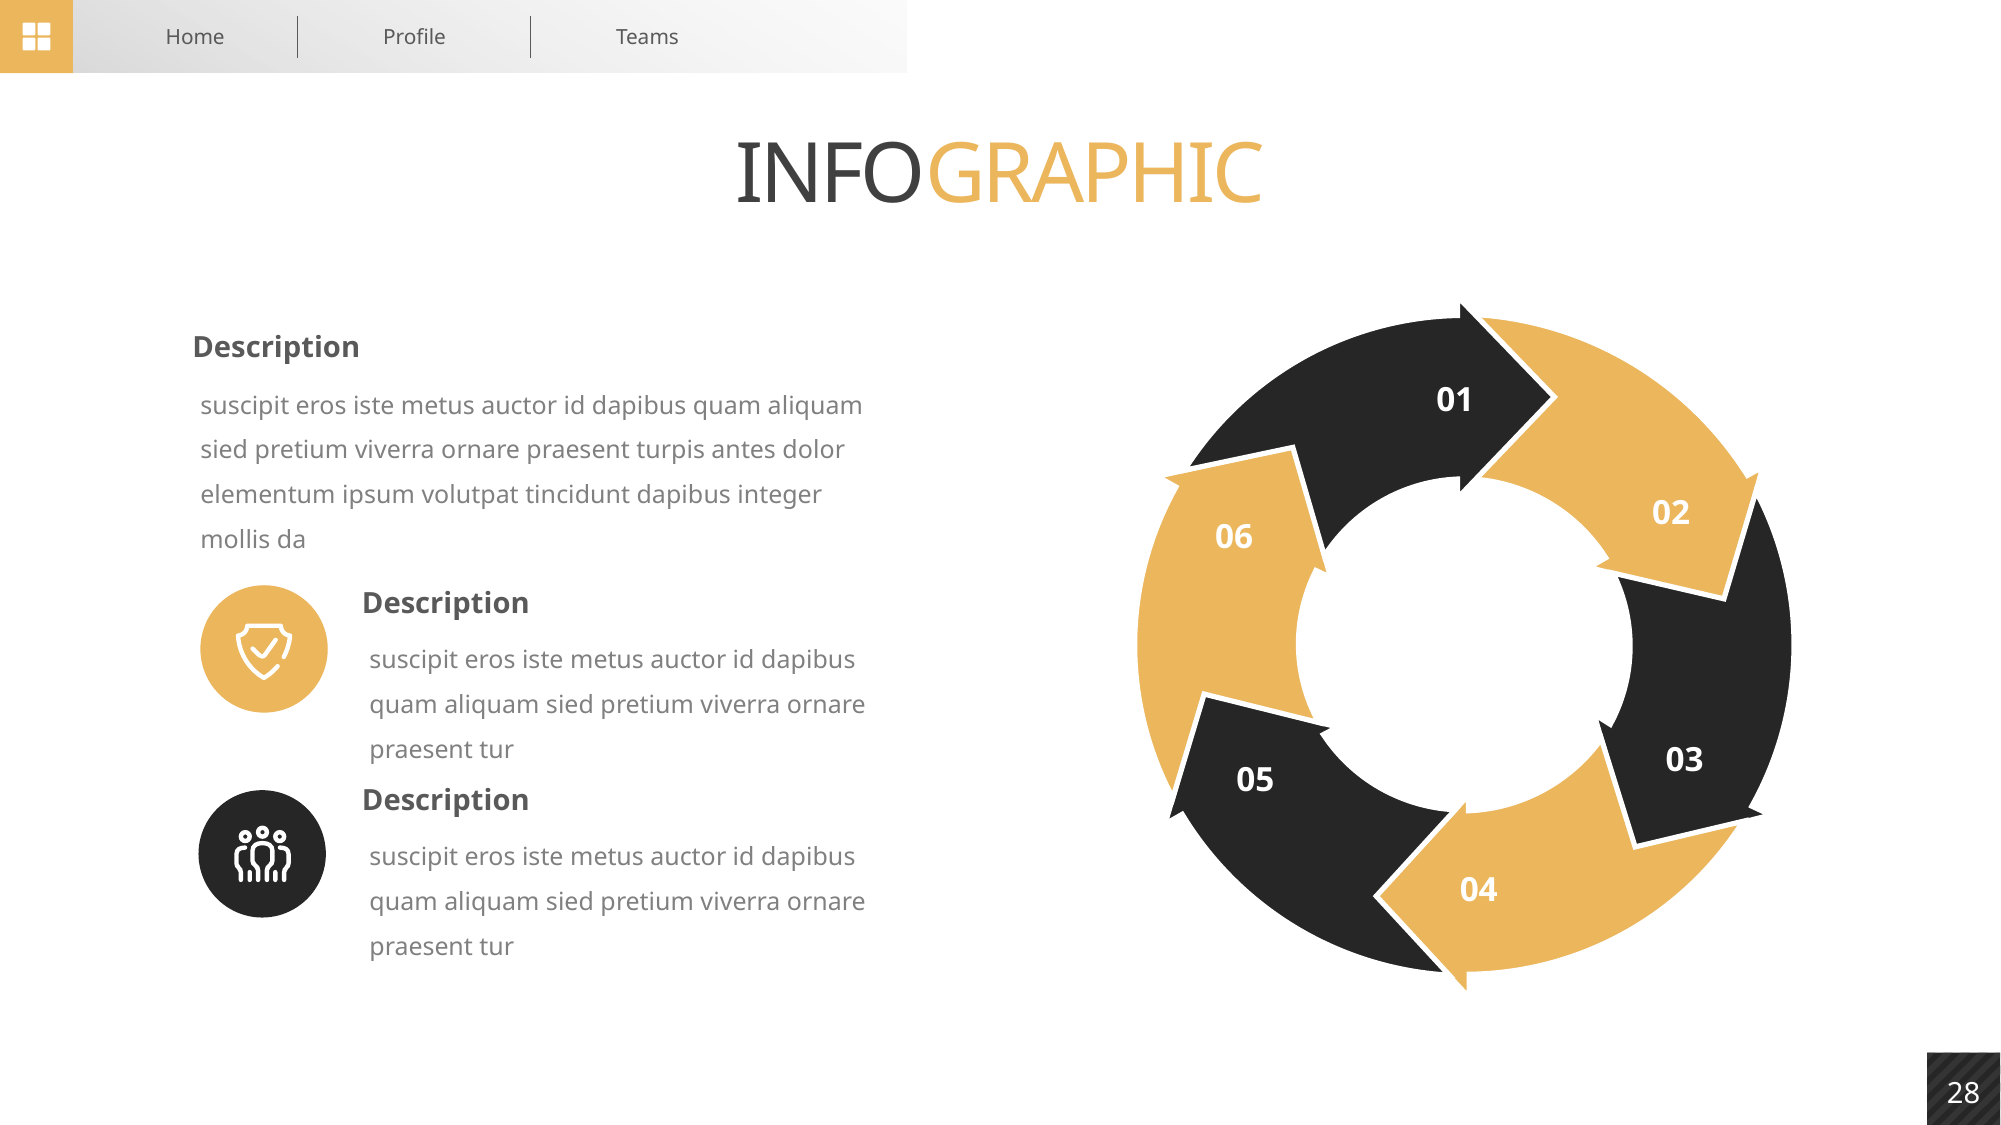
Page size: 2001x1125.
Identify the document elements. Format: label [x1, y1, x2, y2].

text_box [0, 0, 2001, 1125]
